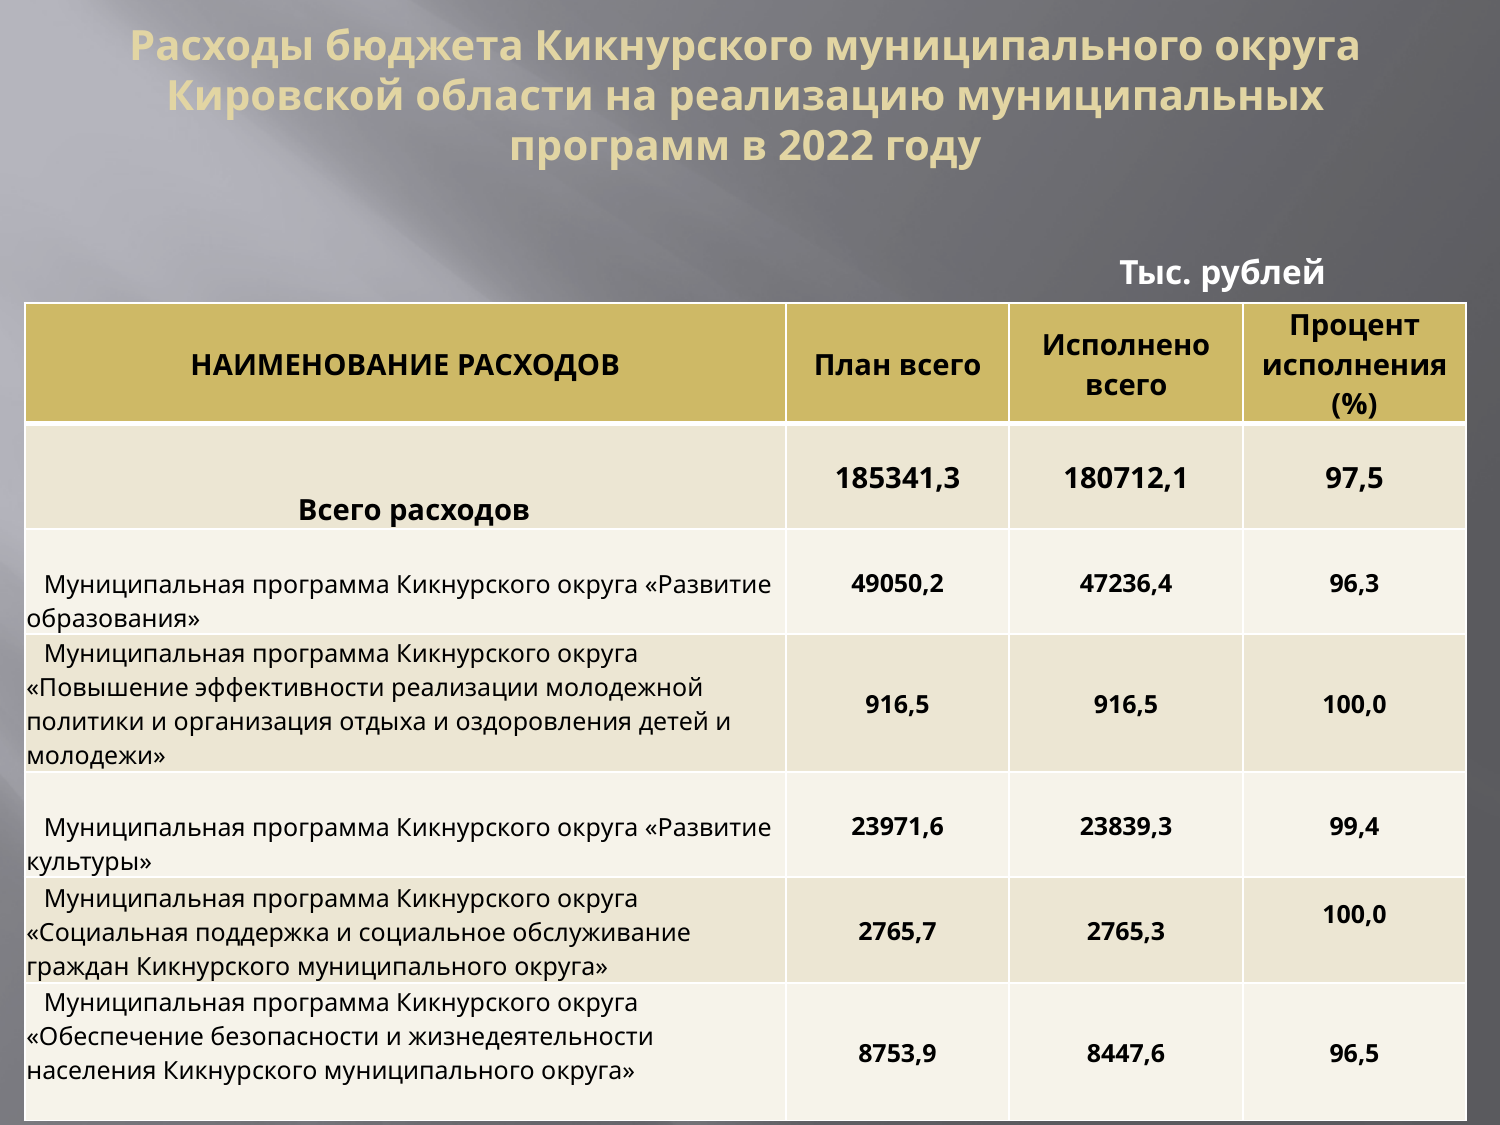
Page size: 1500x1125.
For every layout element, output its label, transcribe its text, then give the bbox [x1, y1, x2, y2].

table_cell 49050,2 [787, 530, 1008, 633]
table_cell 47236,4 [1010, 530, 1242, 633]
table_cell Муниципальная программа Кикнурского округа «Обеспечение безопасности и жизнедеятельности населения Кикнурского муниципального округа» [26, 984, 785, 1120]
table_cell 100,0 [1244, 635, 1465, 771]
table_cell 97,5 [1244, 426, 1465, 528]
table_cell 99,4 [1244, 773, 1465, 876]
table_cell 23839,3 [1010, 773, 1242, 876]
table_cell 23971,6 [787, 773, 1008, 876]
table_cell 180712,1 [1010, 426, 1242, 528]
table_cell 185341,3 [787, 426, 1008, 528]
table_cell 916,5 [1010, 635, 1242, 771]
table_header Процент исполнения (%) [1244, 304, 1465, 421]
table_cell Муниципальная программа Кикнурского округа «Развитие культуры» [26, 773, 785, 876]
table_cell Муниципальная программа Кикнурского округа «Повышение эффективности реализации молодежной политики и организация отдыха и оздоровления детей и молодежи» [26, 635, 785, 771]
table_cell 96,3 [1244, 530, 1465, 633]
title Расходы бюджета Кикнурского муниципального округа Кировской области на реализацию муниципальных программ в 2022 году [70, 0, 1421, 188]
table_cell 8753,9 [787, 984, 1008, 1120]
table_cell 916,5 [787, 635, 1008, 771]
table_cell 100,0 [1244, 878, 1465, 982]
table_cell Муниципальная программа Кикнурского округа «Развитие образования» [26, 530, 785, 633]
table_cell 8447,6 [1010, 984, 1242, 1120]
table_cell Всего расходов [26, 426, 785, 528]
text_box Тыс. рублей [1104, 243, 1341, 299]
table_header НАИМЕНОВАНИЕ РАСХОДОВ [26, 304, 785, 421]
table_header План всего [787, 304, 1008, 421]
table_header Исполнено всего [1010, 304, 1242, 421]
table_cell Муниципальная программа Кикнурского округа «Социальная поддержка и социальное обслуживание граждан Кикнурского муниципального округа» [26, 878, 785, 982]
table_cell 2765,7 [787, 878, 1008, 982]
table_cell 96,5 [1244, 984, 1465, 1120]
table_cell 2765,3 [1010, 878, 1242, 982]
